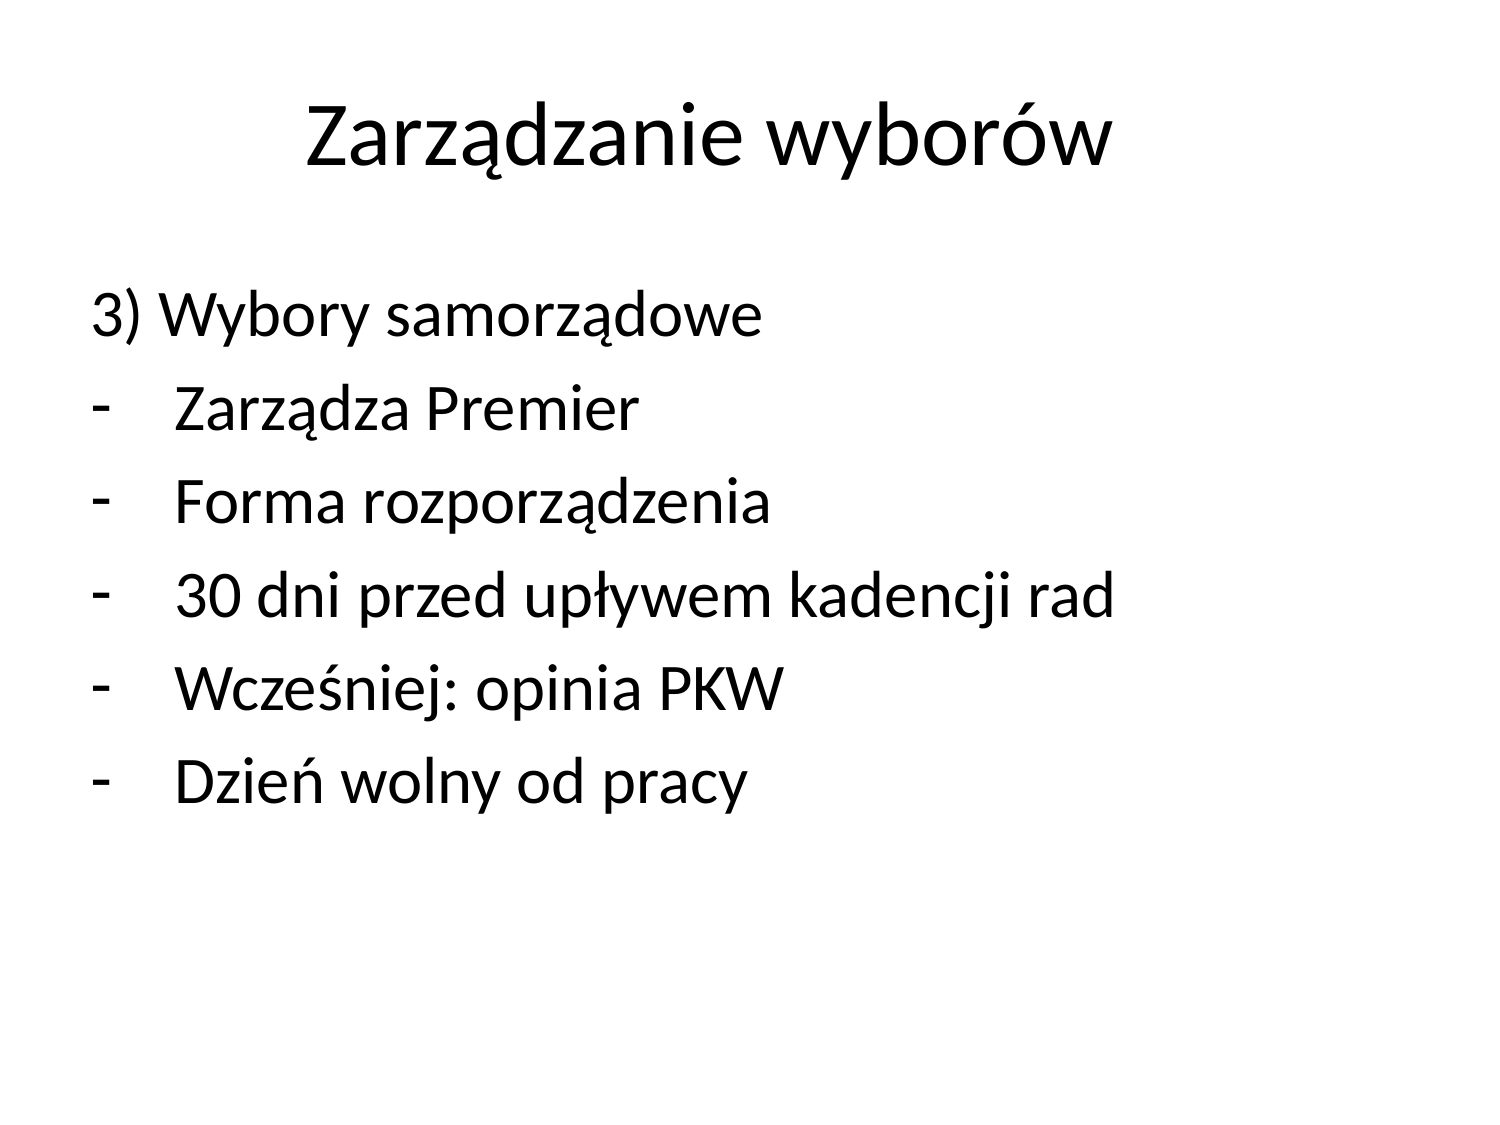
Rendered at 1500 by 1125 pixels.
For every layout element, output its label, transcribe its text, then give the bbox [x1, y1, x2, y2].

title Zarządzanie wyborów [35, 35, 1386, 223]
list 3) Wybory samorządowe Zarządza Premier Forma rozporządzenia 30 dni przed upływem kadencji rad Wcześniej: opinia PKW Dzień wolny od pracy [75, 262, 1425, 1005]
